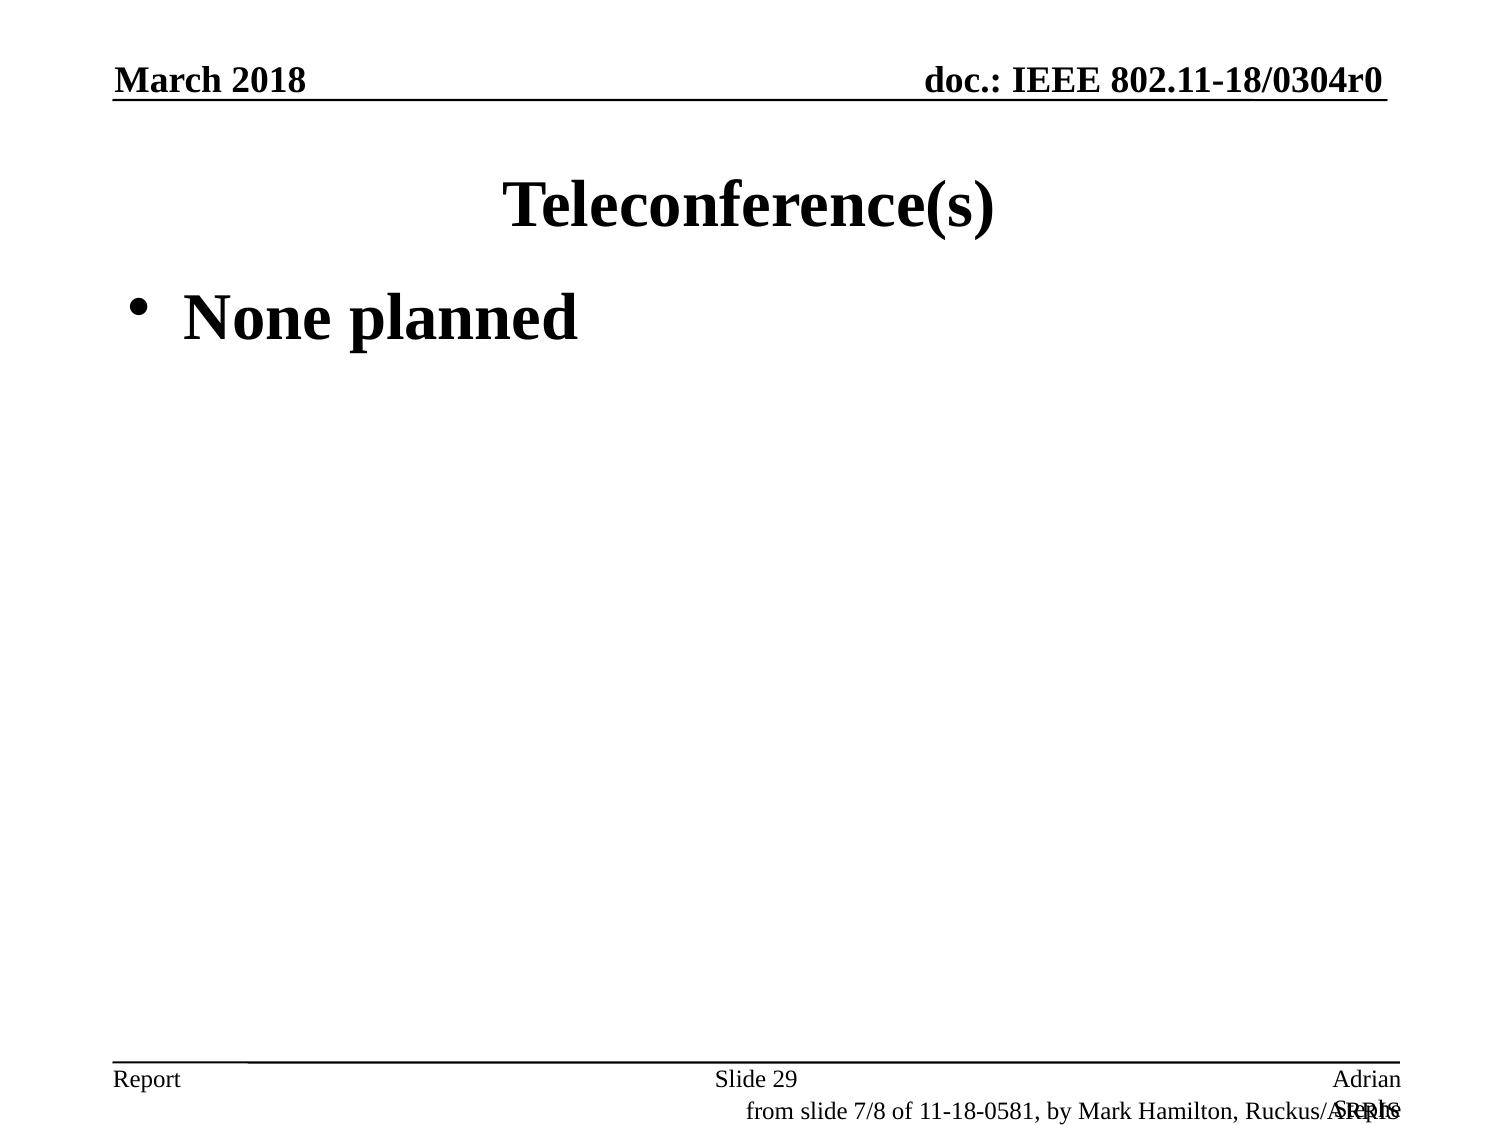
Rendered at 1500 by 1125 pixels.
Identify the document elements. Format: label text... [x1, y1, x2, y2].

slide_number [114, 54, 374, 101]
title Teleconference(s) [112, 112, 1388, 275]
list None planned [112, 275, 1388, 1000]
footer Adrian Stephens, Intel Corporation [1324, 1061, 1402, 1093]
text_box from slide 7/8 of 11-18-0581, by Mark Hamilton, Ruckus/ARRIS [343, 1087, 1417, 1125]
slide_number Slide 29 [711, 1061, 801, 1093]
